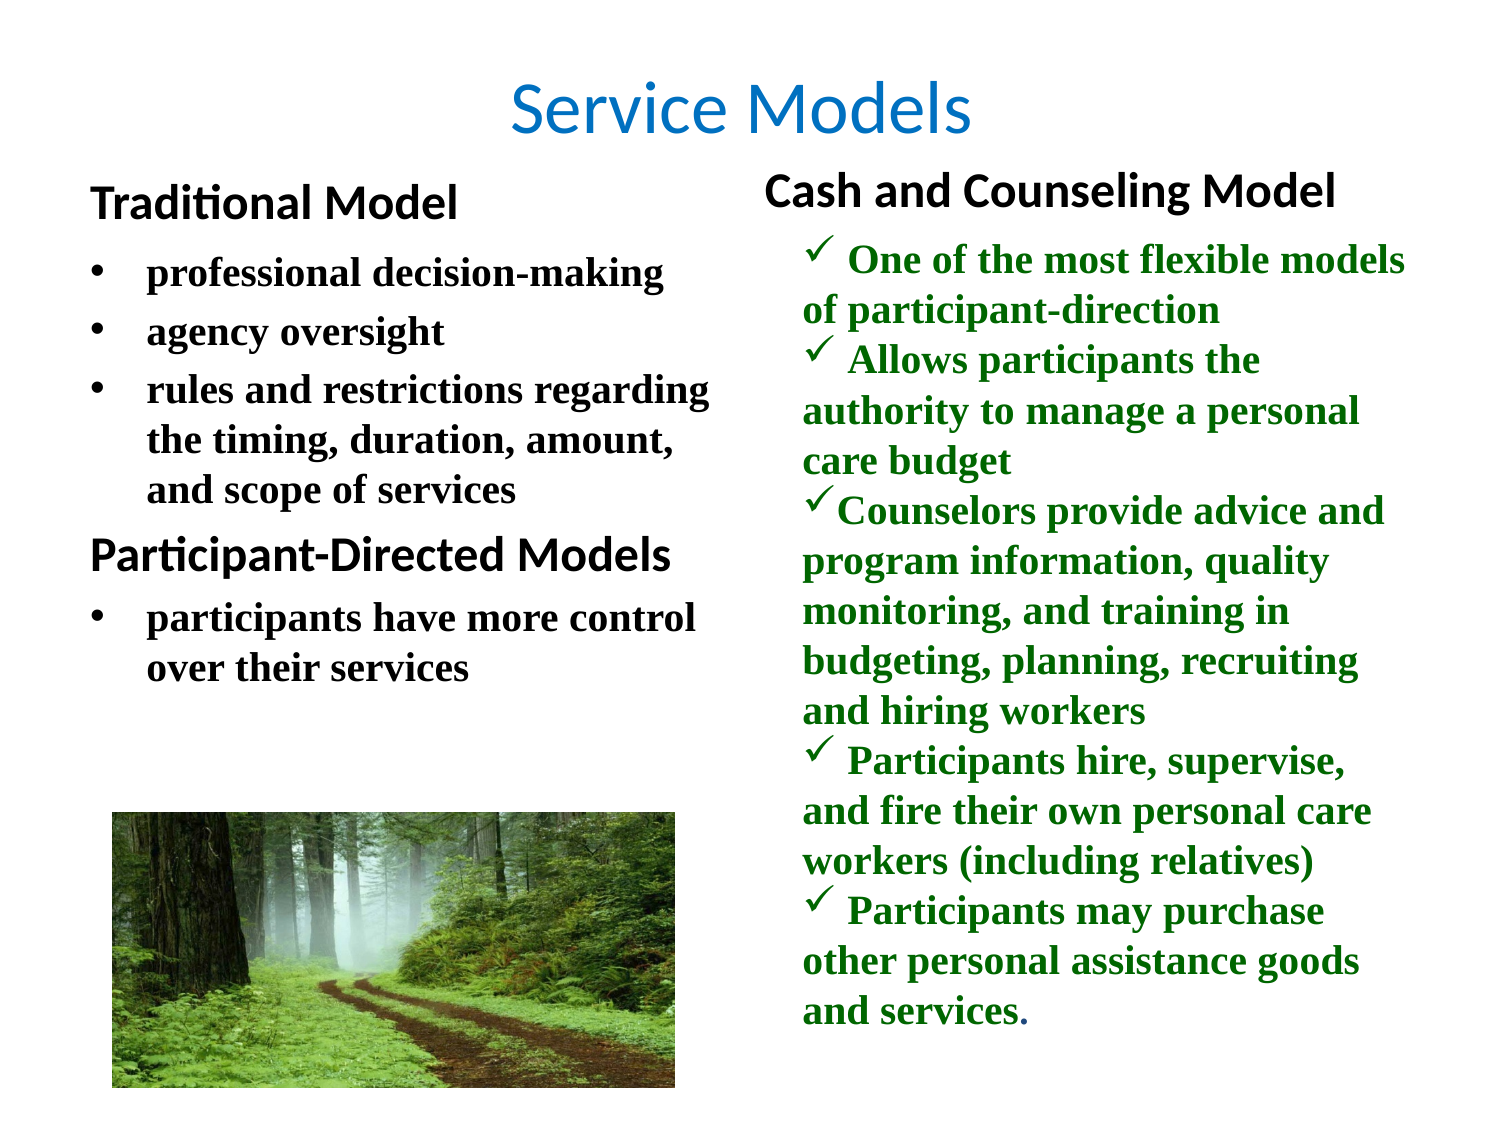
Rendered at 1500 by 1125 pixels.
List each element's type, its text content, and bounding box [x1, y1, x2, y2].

text_box Cash and Counseling Model [750, 149, 1463, 225]
picture [112, 812, 676, 1088]
text_box One of the most flexible models of participant-direction Allows participants the authority to manage a personal care budget Counselors provide advice and program information, quality monitoring, and training in budgeting, planning, recruiting and hiring workers Participants hire, supervise, and fire their own personal care workers (including relatives) Participants may purchase other personal assistance goods and services. [787, 225, 1438, 1040]
title Service Models [75, 45, 1425, 163]
list professional decision-making agency oversight rules and restrictions regarding the timing, duration, amount, and scope of services Participant-Directed Models participants have more control over their services [75, 237, 738, 1044]
list Traditional Model [75, 162, 738, 237]
